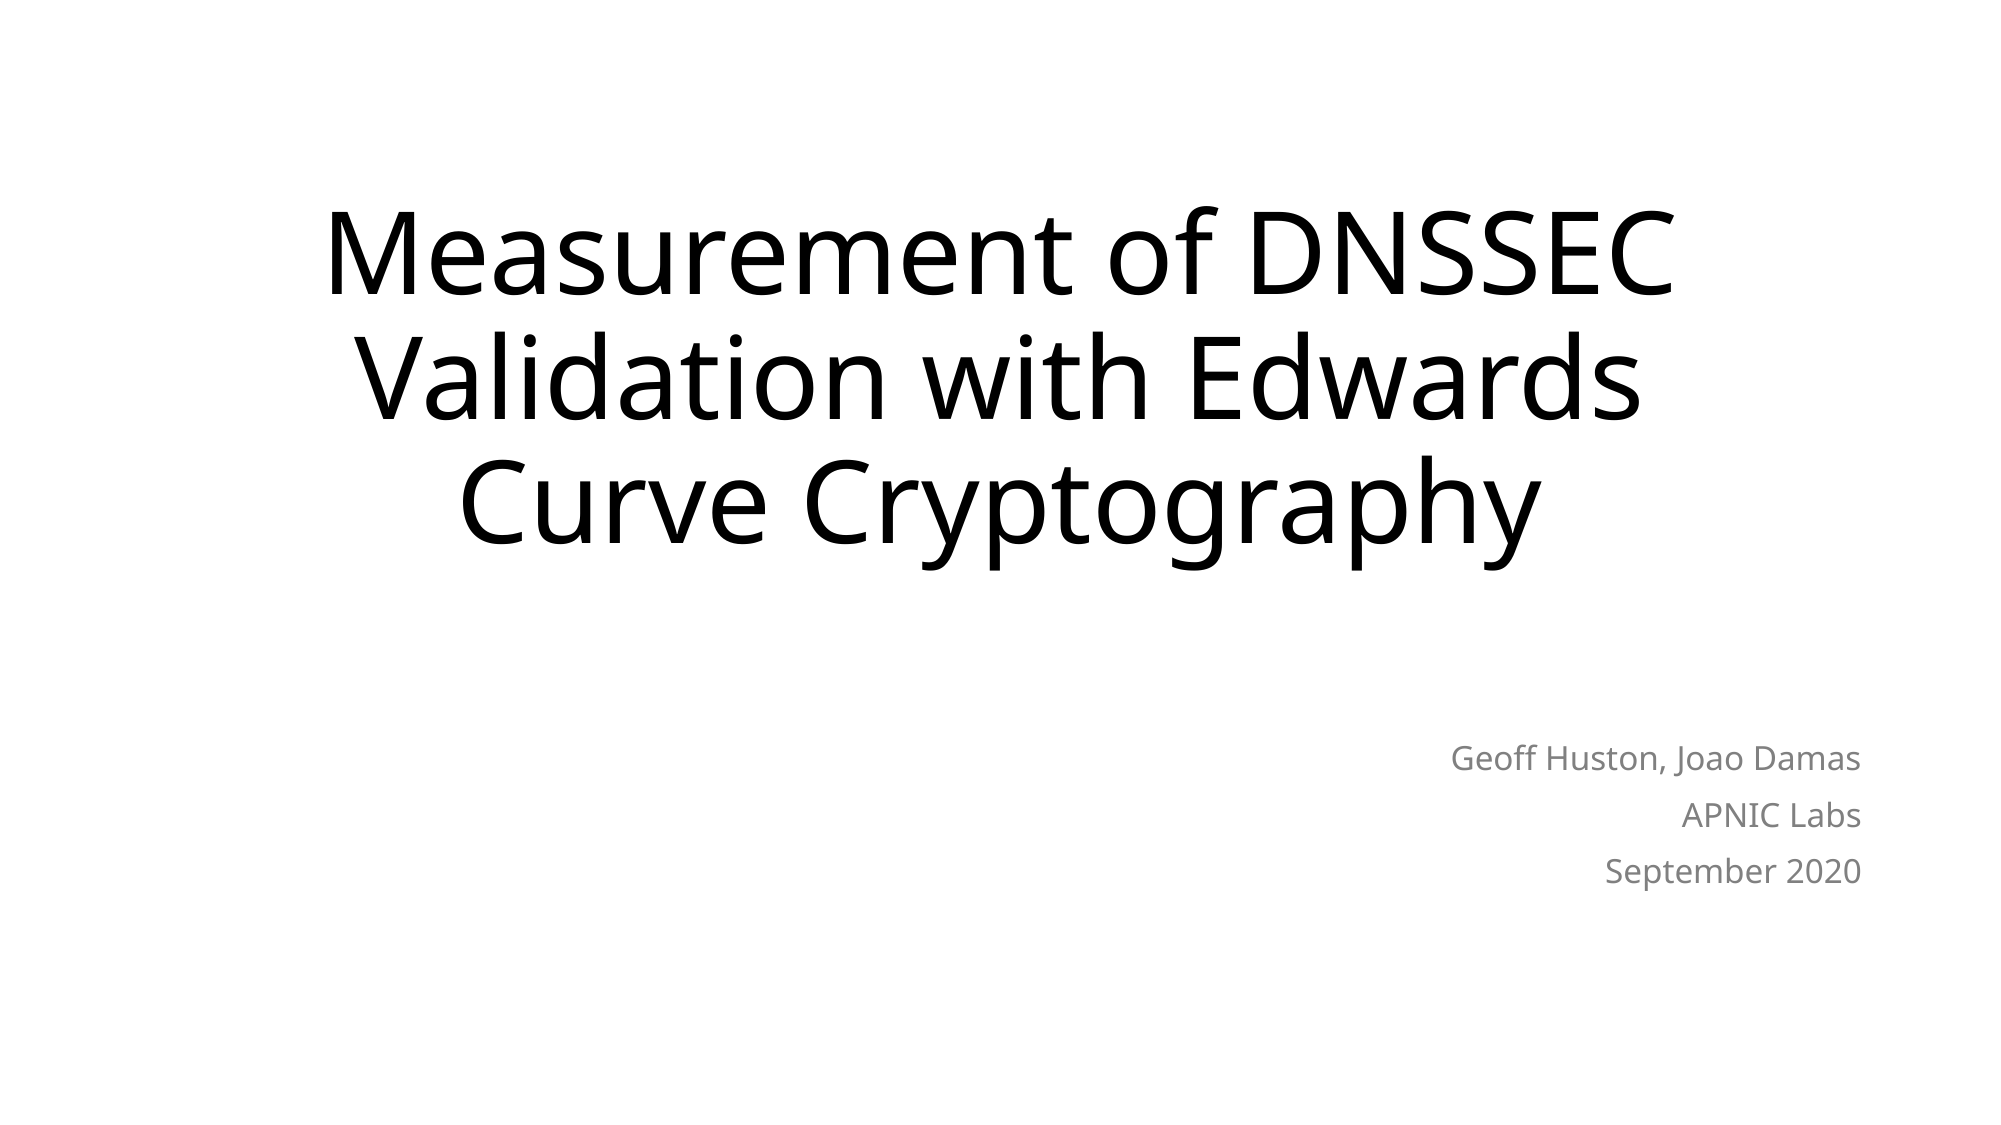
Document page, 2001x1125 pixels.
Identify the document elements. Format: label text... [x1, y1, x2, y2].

title Measurement of DNSSEC Validation with Edwards Curve Cryptography [249, 184, 1750, 576]
subtitle Geoff Huston, Joao Damas APNIC Labs September 2020 [377, 734, 1878, 1006]
